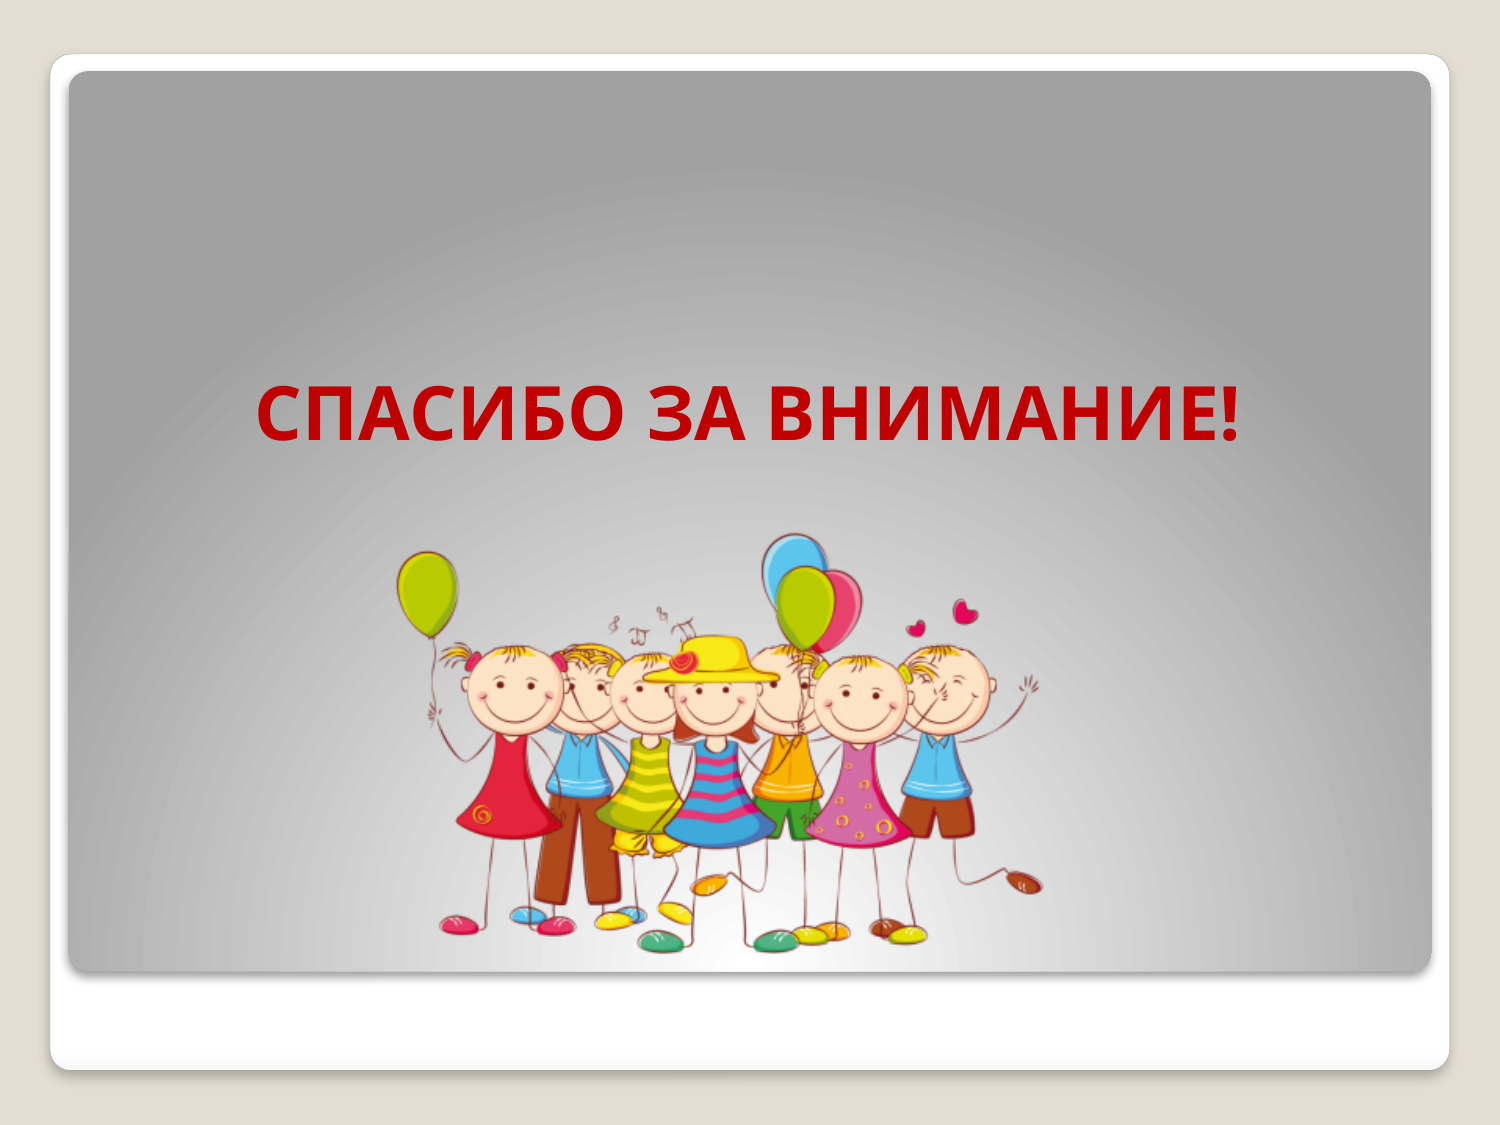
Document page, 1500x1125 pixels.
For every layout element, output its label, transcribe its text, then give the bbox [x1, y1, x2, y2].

picture [394, 526, 1050, 965]
title СПАСИБО ЗА ВНИМАНИЕ! [76, 290, 1420, 464]
